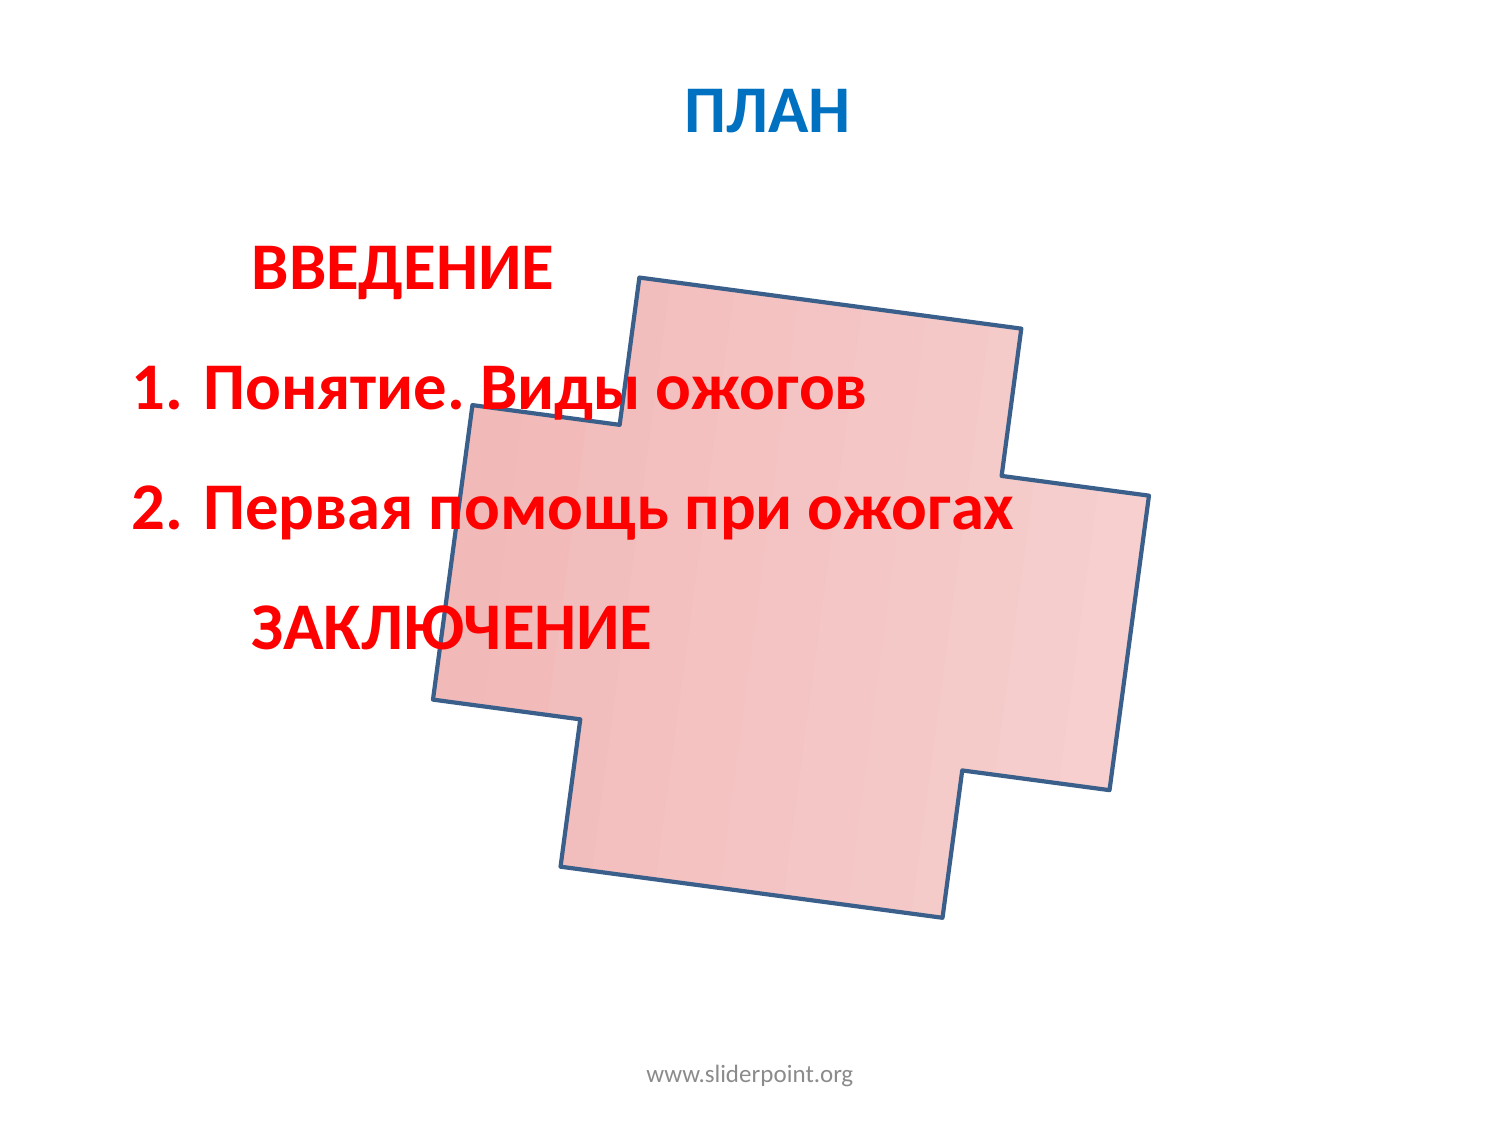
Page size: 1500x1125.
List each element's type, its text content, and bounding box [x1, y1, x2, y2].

footer www.sliderpoint.org [512, 1042, 988, 1103]
text_box ВВЕДЕНИЕ Понятие. Виды ожогов Первая помощь при ожогах ЗАКЛЮЧЕНИЕ [117, 175, 1325, 716]
text_box [539, 716, 1122, 920]
text_box ПЛАН [632, 58, 903, 154]
